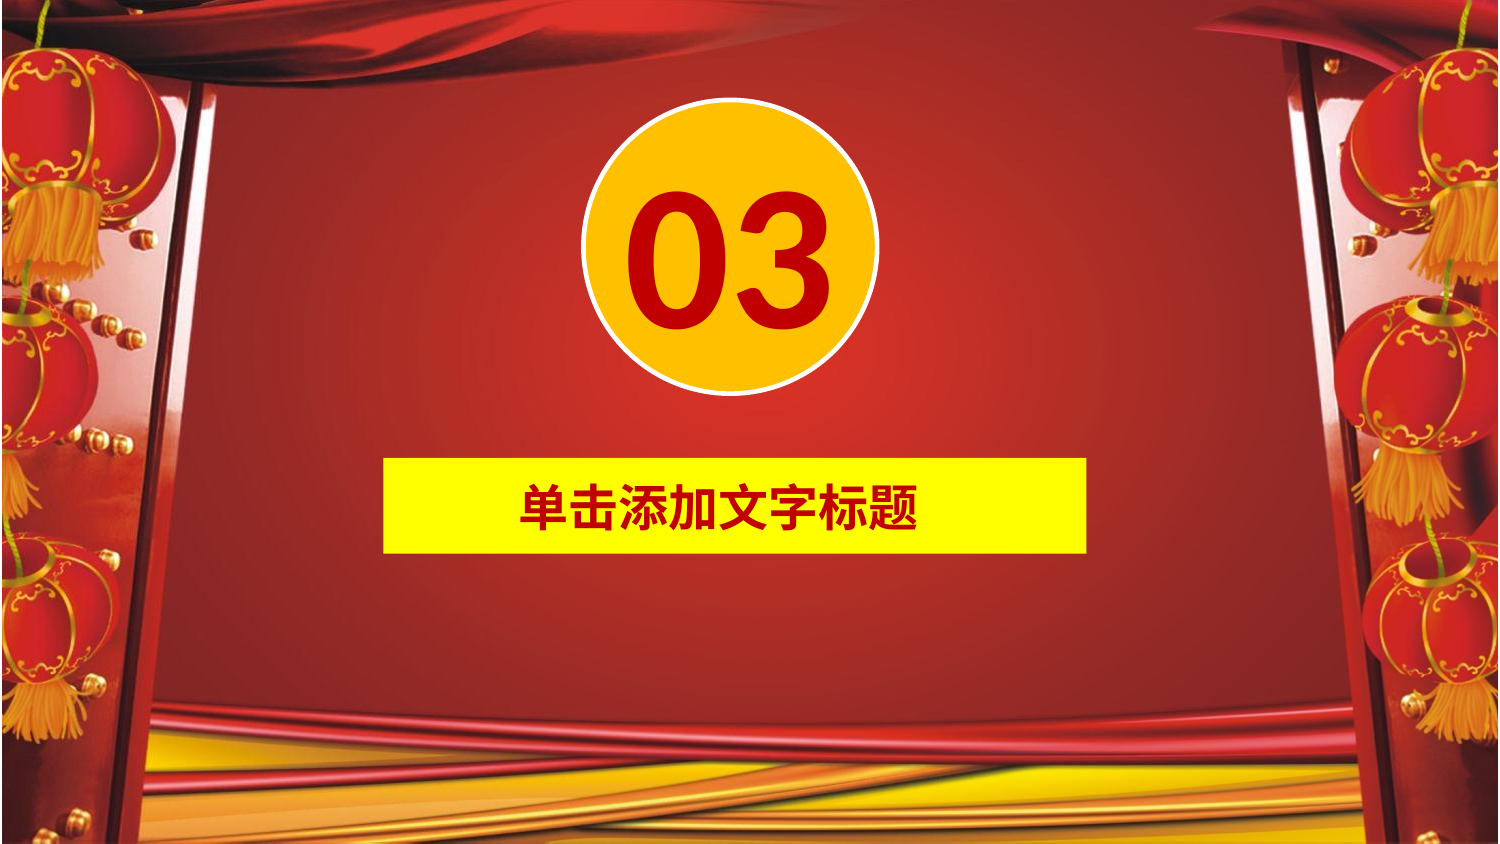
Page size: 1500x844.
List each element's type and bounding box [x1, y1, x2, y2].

picture [2, 0, 1498, 844]
text_box [383, 457, 1087, 554]
text_box [583, 99, 878, 394]
